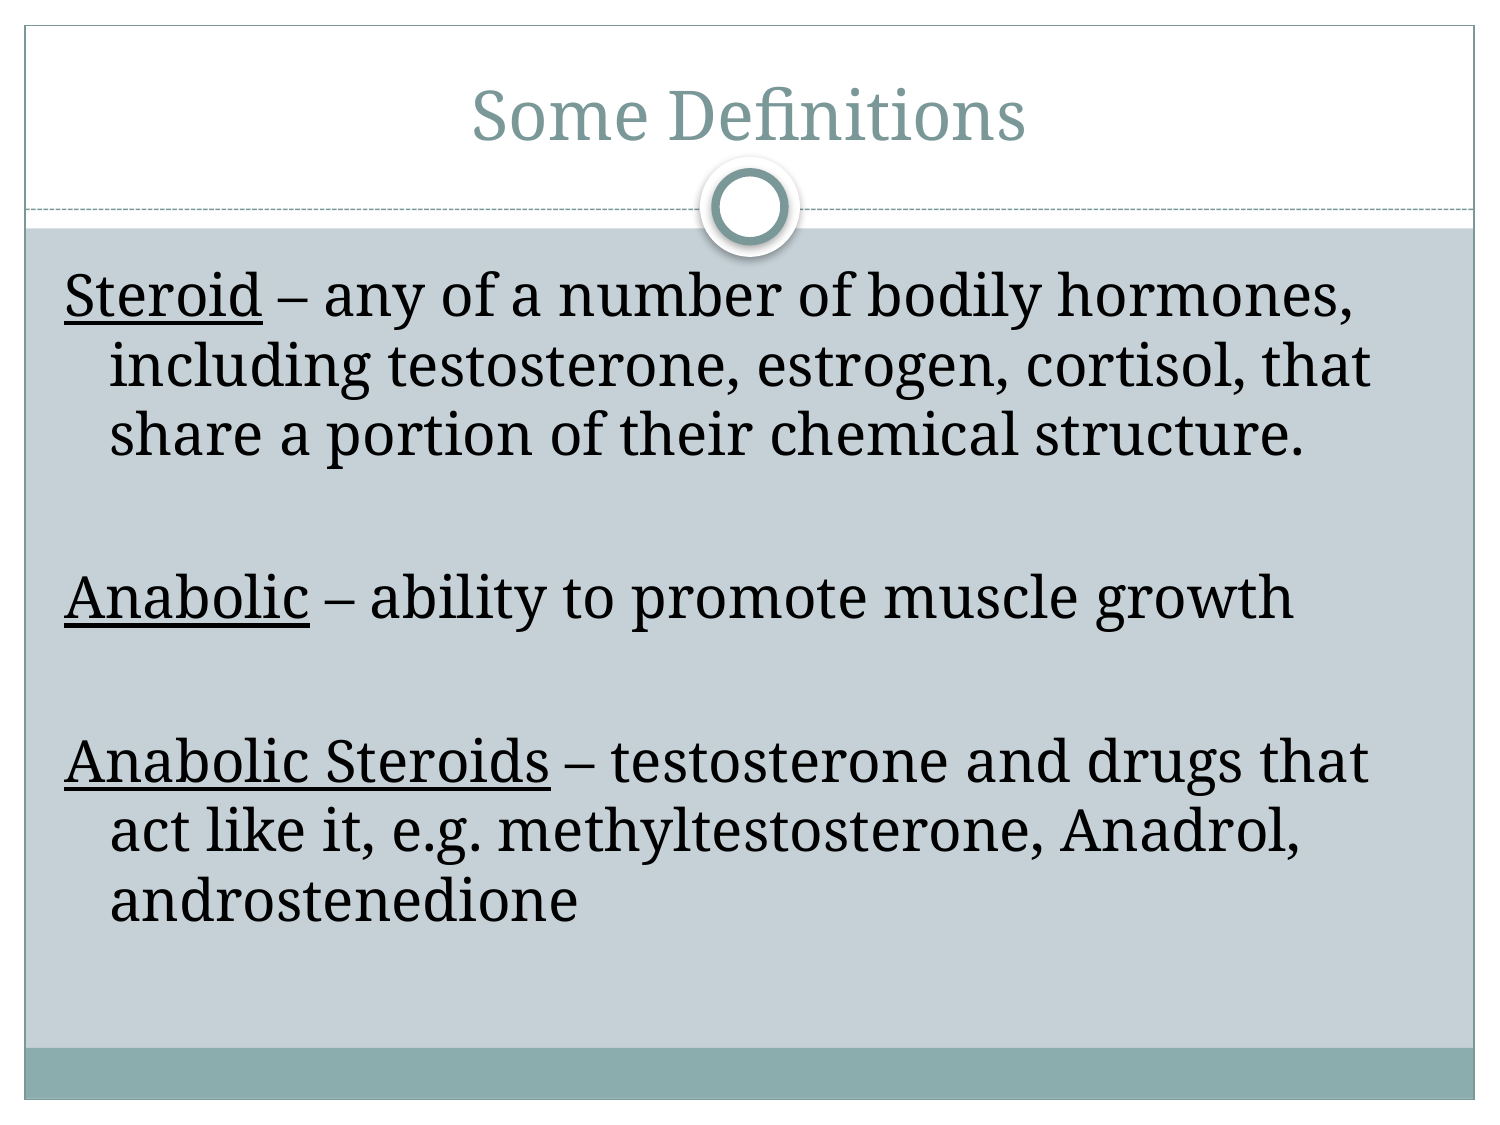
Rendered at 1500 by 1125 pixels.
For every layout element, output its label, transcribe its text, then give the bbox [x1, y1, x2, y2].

list Steroid – any of a number of bodily hormones, including testosterone, estrogen, cortisol, that share a portion of their chemical structure. Anabolic – ability to promote muscle growth Anabolic Steroids – testosterone and drugs that act like it, e.g. methyltestosterone, Anadrol, androstenedione [49, 250, 1445, 1001]
title Some Definitions [49, 37, 1450, 162]
